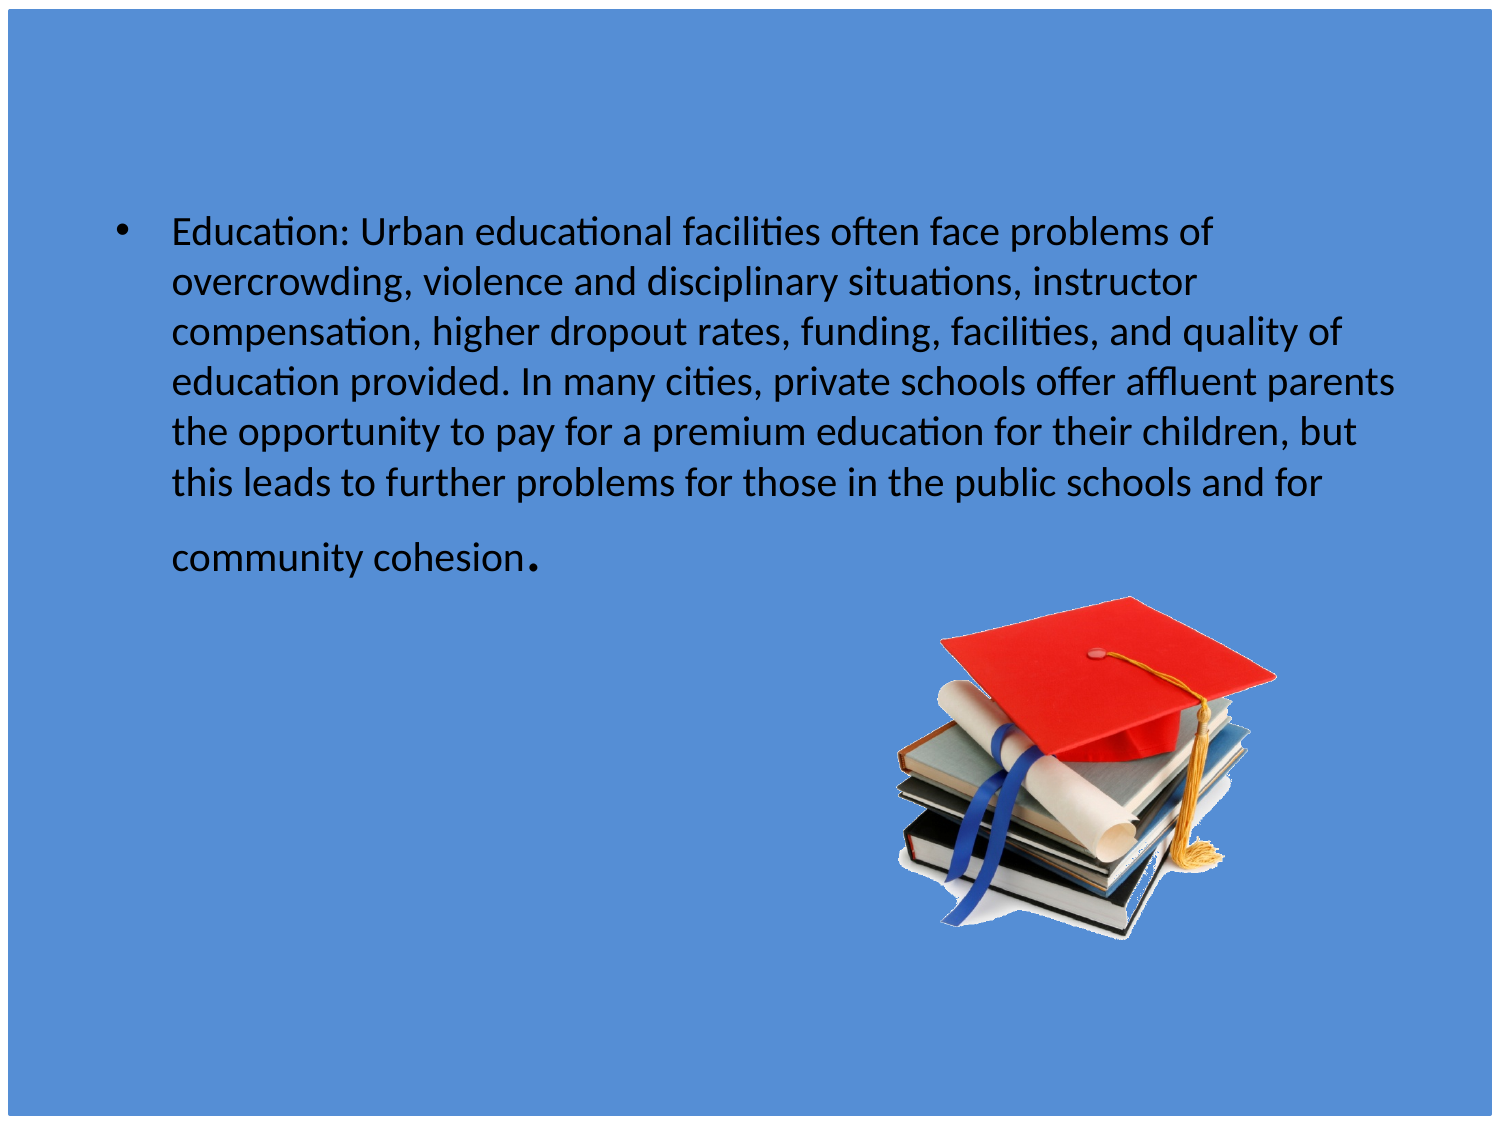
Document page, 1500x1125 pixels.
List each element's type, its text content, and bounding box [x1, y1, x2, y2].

picture [808, 574, 1306, 962]
list Education: Urban educational facilities often face problems of overcrowding, violence and disciplinary situations, instructor compensation, higher dropout rates, funding, facilities, and quality of education provided. In many cities, private schools offer affluent parents the opportunity to pay for a premium education for their children, but this leads to further problems for those in the public schools and for community cohesion. [100, 196, 1424, 693]
text_box [8, 9, 1492, 1116]
